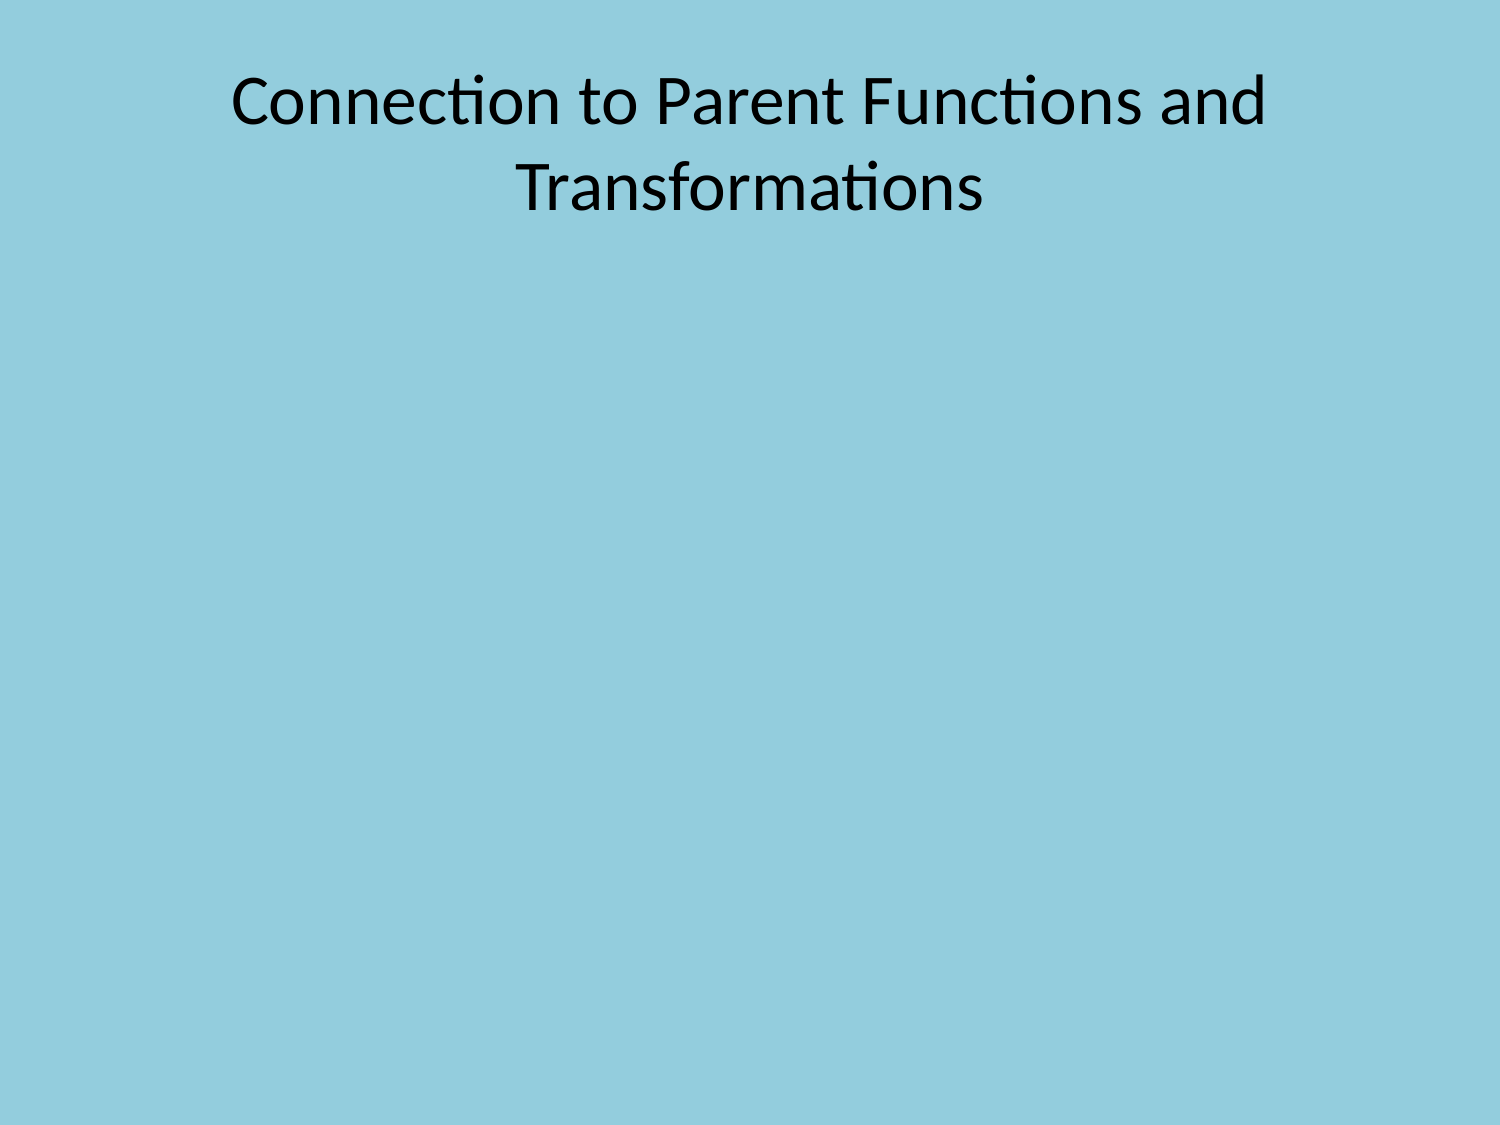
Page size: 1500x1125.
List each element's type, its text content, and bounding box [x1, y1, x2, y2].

title Connection to Parent Functions and Transformations [75, 45, 1425, 233]
